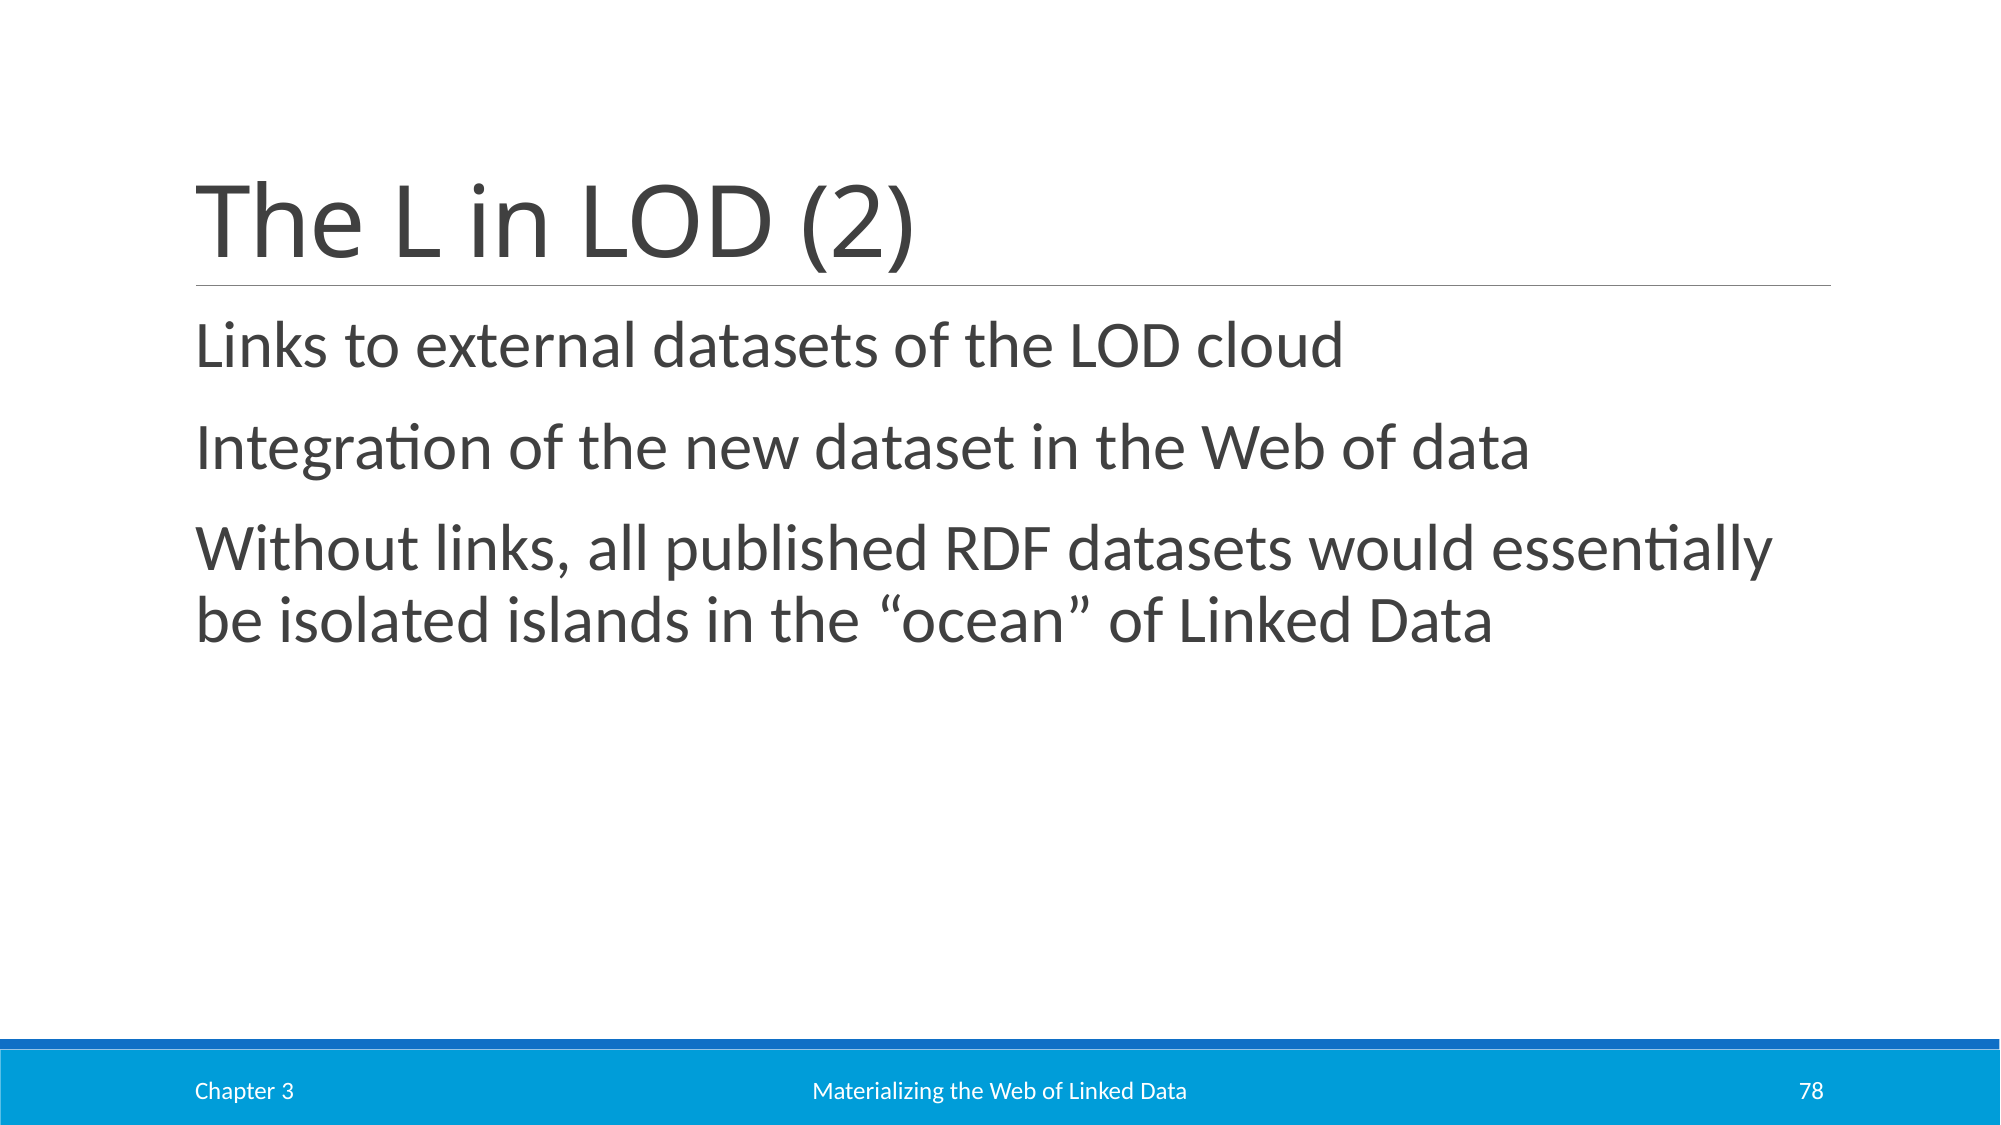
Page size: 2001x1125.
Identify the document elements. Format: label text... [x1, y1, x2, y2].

list Links to external datasets of the LOD cloud Integration of the new dataset in the Web of data Without links, all published RDF datasets would essentially be isolated islands in the “ocean” of Linked Data [180, 302, 1830, 963]
footer Materializing the Web of Linked Data [604, 1059, 1396, 1120]
title The L in LOD (2) [180, 47, 1830, 285]
slide_number 78 [1624, 1059, 1840, 1120]
slide_number Chapter 3 [180, 1059, 586, 1120]
